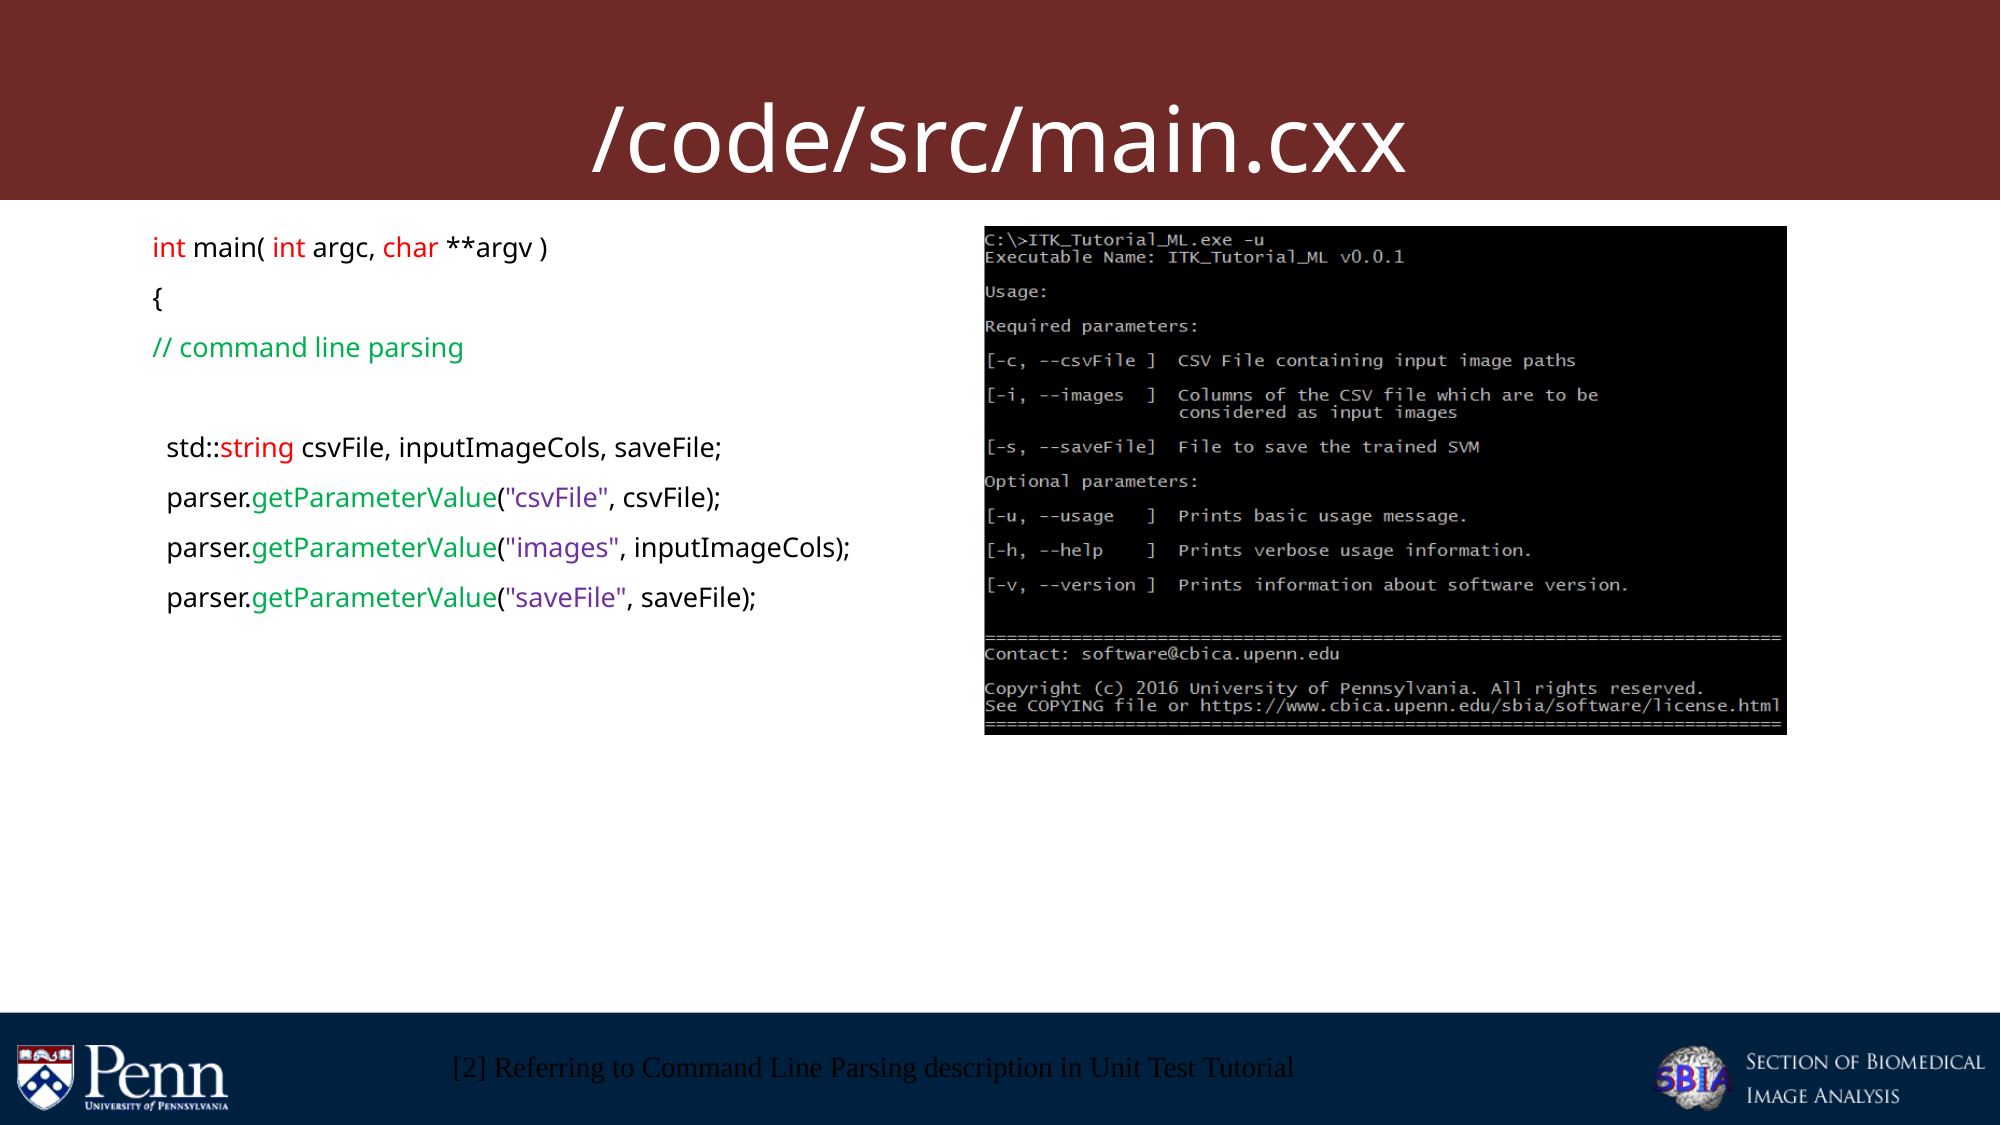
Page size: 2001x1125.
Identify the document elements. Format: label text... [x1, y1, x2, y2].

list int main( int argc, char **argv ) { // command line parsing std::string csvFile, inputImageCols, saveFile; parser.getParameterValue("csvFile", csvFile); parser.getParameterValue("images", inputImageCols); parser.getParameterValue("saveFile", saveFile); [137, 226, 985, 987]
picture [1652, 1044, 1985, 1112]
picture [17, 1045, 228, 1111]
title /code/src/main.cxx [137, 0, 1863, 200]
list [984, 226, 1787, 735]
footer [2] Referring to Command Line Parsing description in Unit Test Tutorial [262, 1035, 1485, 1096]
